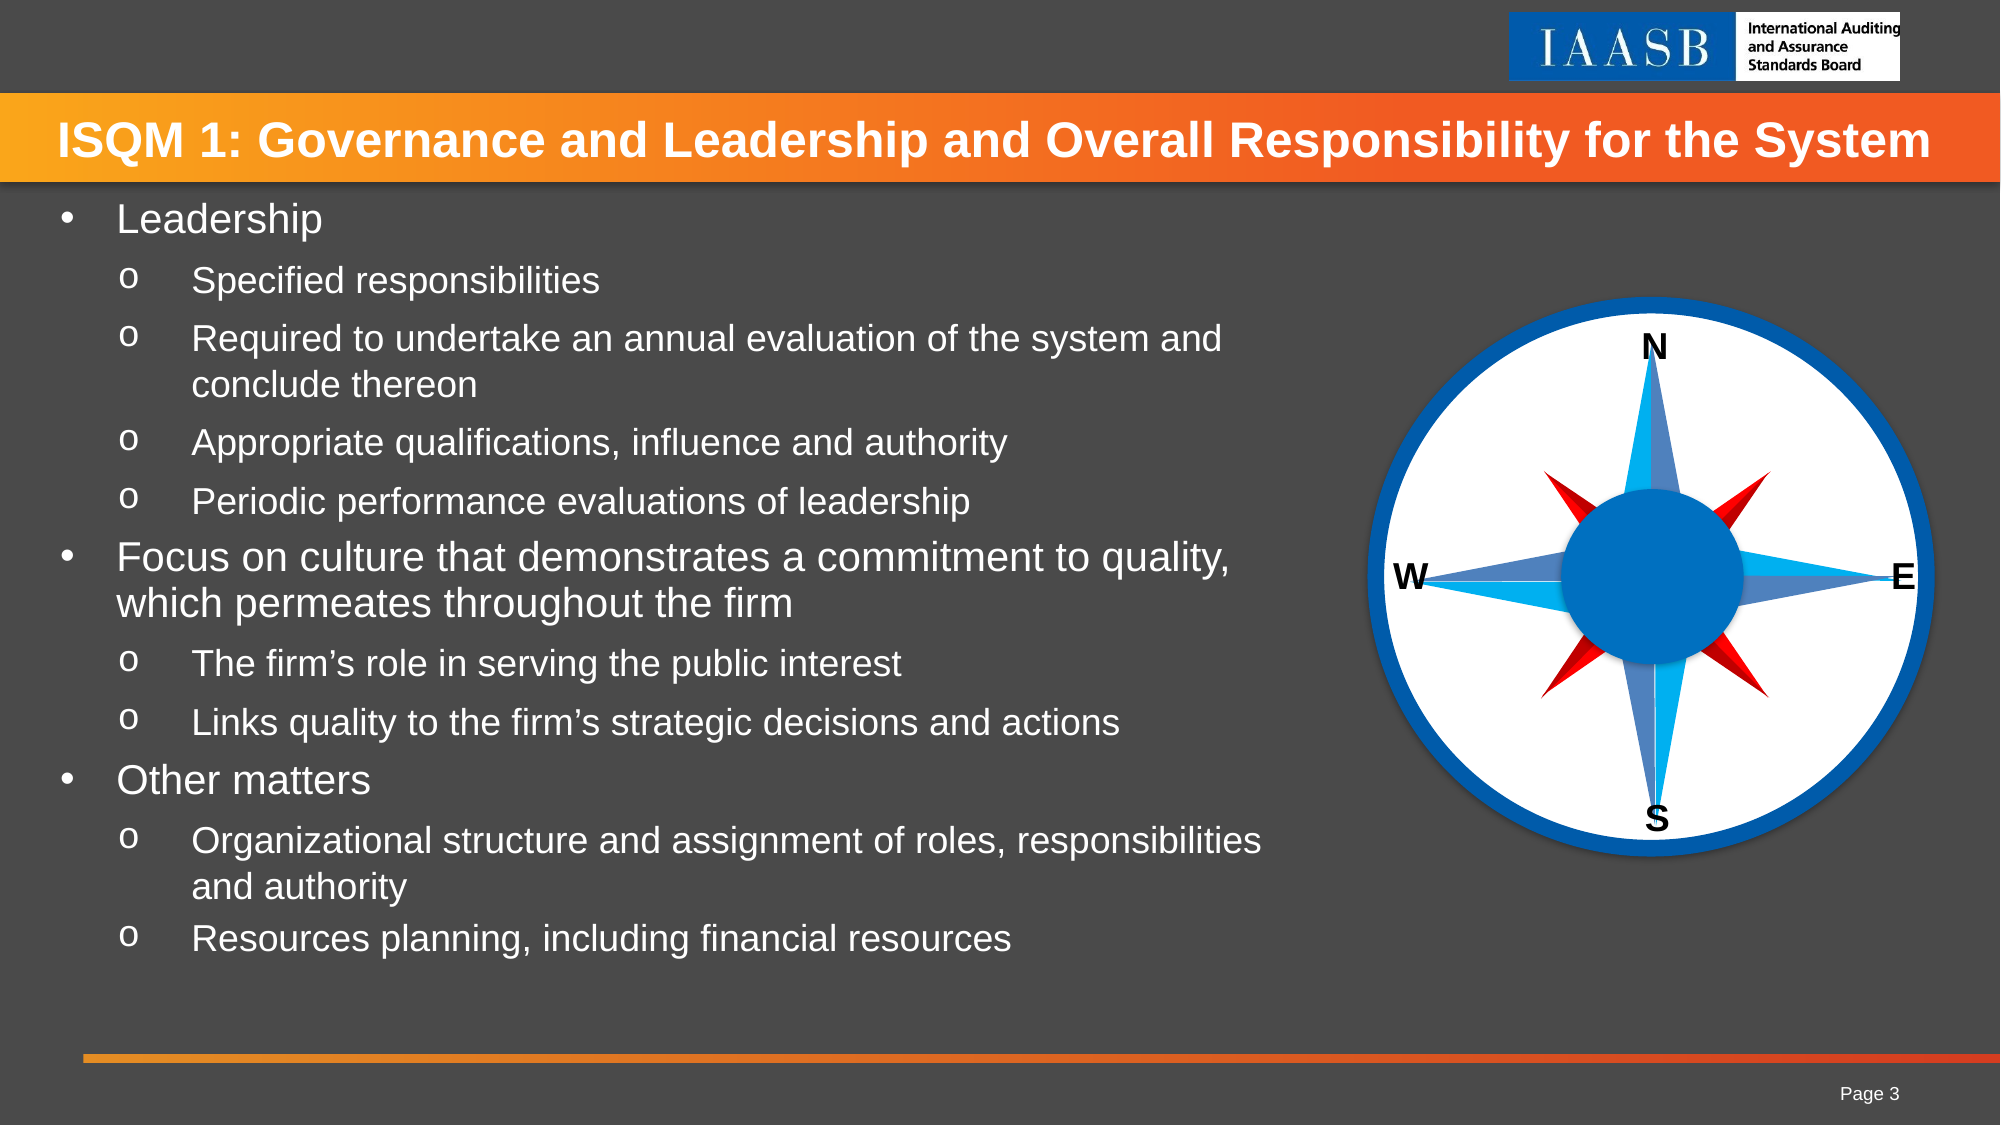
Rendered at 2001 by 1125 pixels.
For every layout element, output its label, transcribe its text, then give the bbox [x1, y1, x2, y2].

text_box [1371, 304, 1944, 849]
picture [1509, 12, 1900, 81]
title ISQM 1: Governance and Leadership and Overall Responsibility for the System [0, 93, 2000, 182]
text_box Leadership Specified responsibilities Required to undertake an annual evaluation of the system and conclude thereon Appropriate qualifications, influence and authority Periodic performance evaluations of leadership Focus on culture that demonstrates a commitment to quality, which permeates throughout the firm The firm’s role in serving the public interest Links quality to the firm’s strategic decisions and actions Other matters Organizational structure and assignment of roles, responsibilities and authority Resources planning, including financial resources [45, 189, 1279, 1125]
text_box Page 3 [1558, 1068, 1900, 1118]
